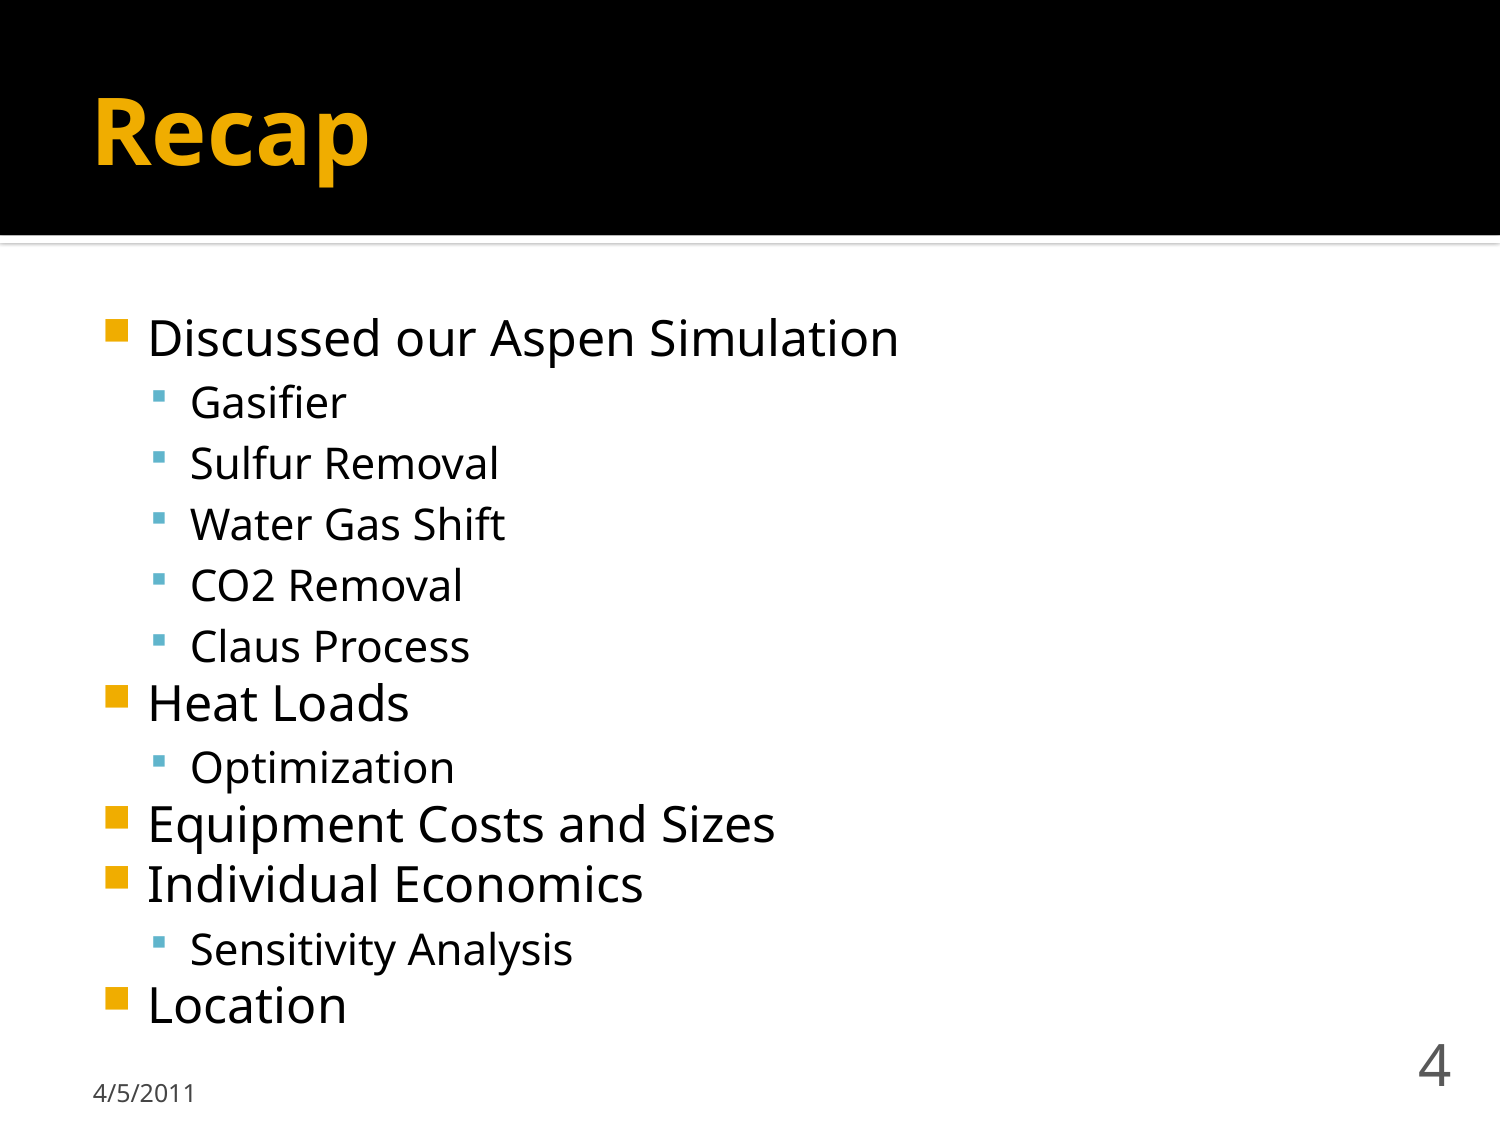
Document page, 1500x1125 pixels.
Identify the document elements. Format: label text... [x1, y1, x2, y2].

title Recap [75, 25, 1425, 231]
list Discussed our Aspen Simulation Gasifier Sulfur Removal Water Gas Shift CO2 Removal Claus Process Heat Loads Optimization Equipment Costs and Sizes Individual Economics Sensitivity Analysis Location [75, 291, 1450, 1050]
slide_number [75, 1062, 425, 1108]
slide_number 4 [1345, 1062, 1467, 1108]
